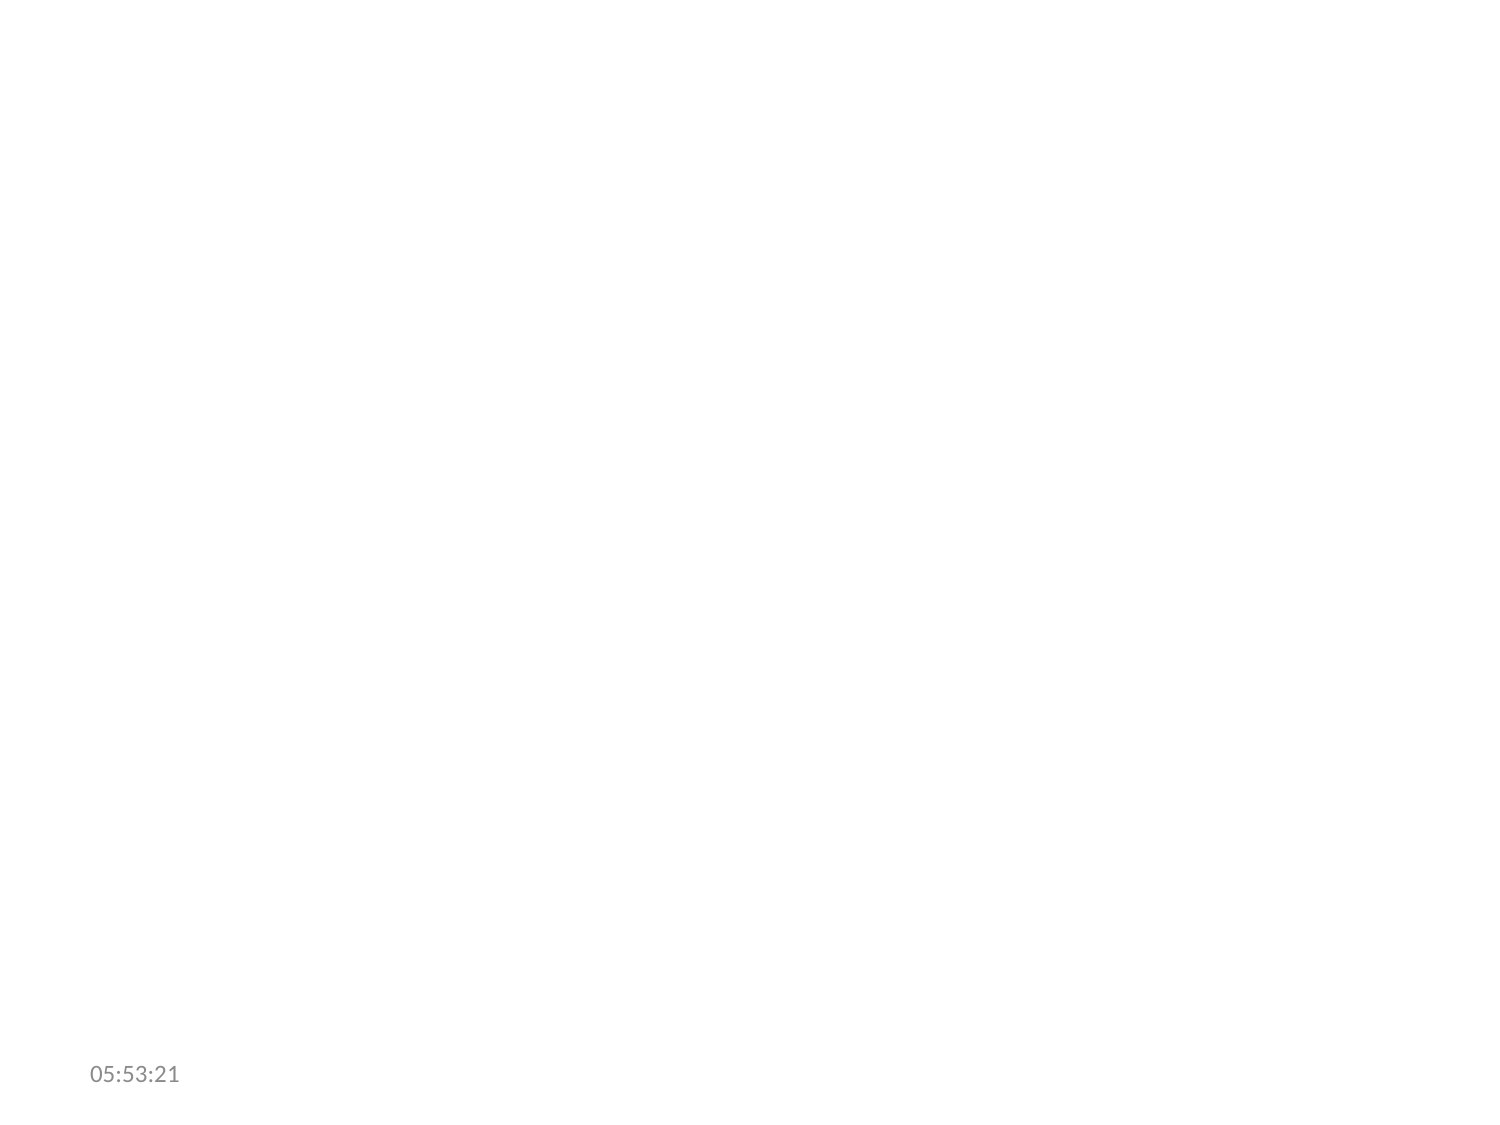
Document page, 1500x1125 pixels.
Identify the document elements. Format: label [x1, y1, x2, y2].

slide_number [75, 1042, 425, 1103]
